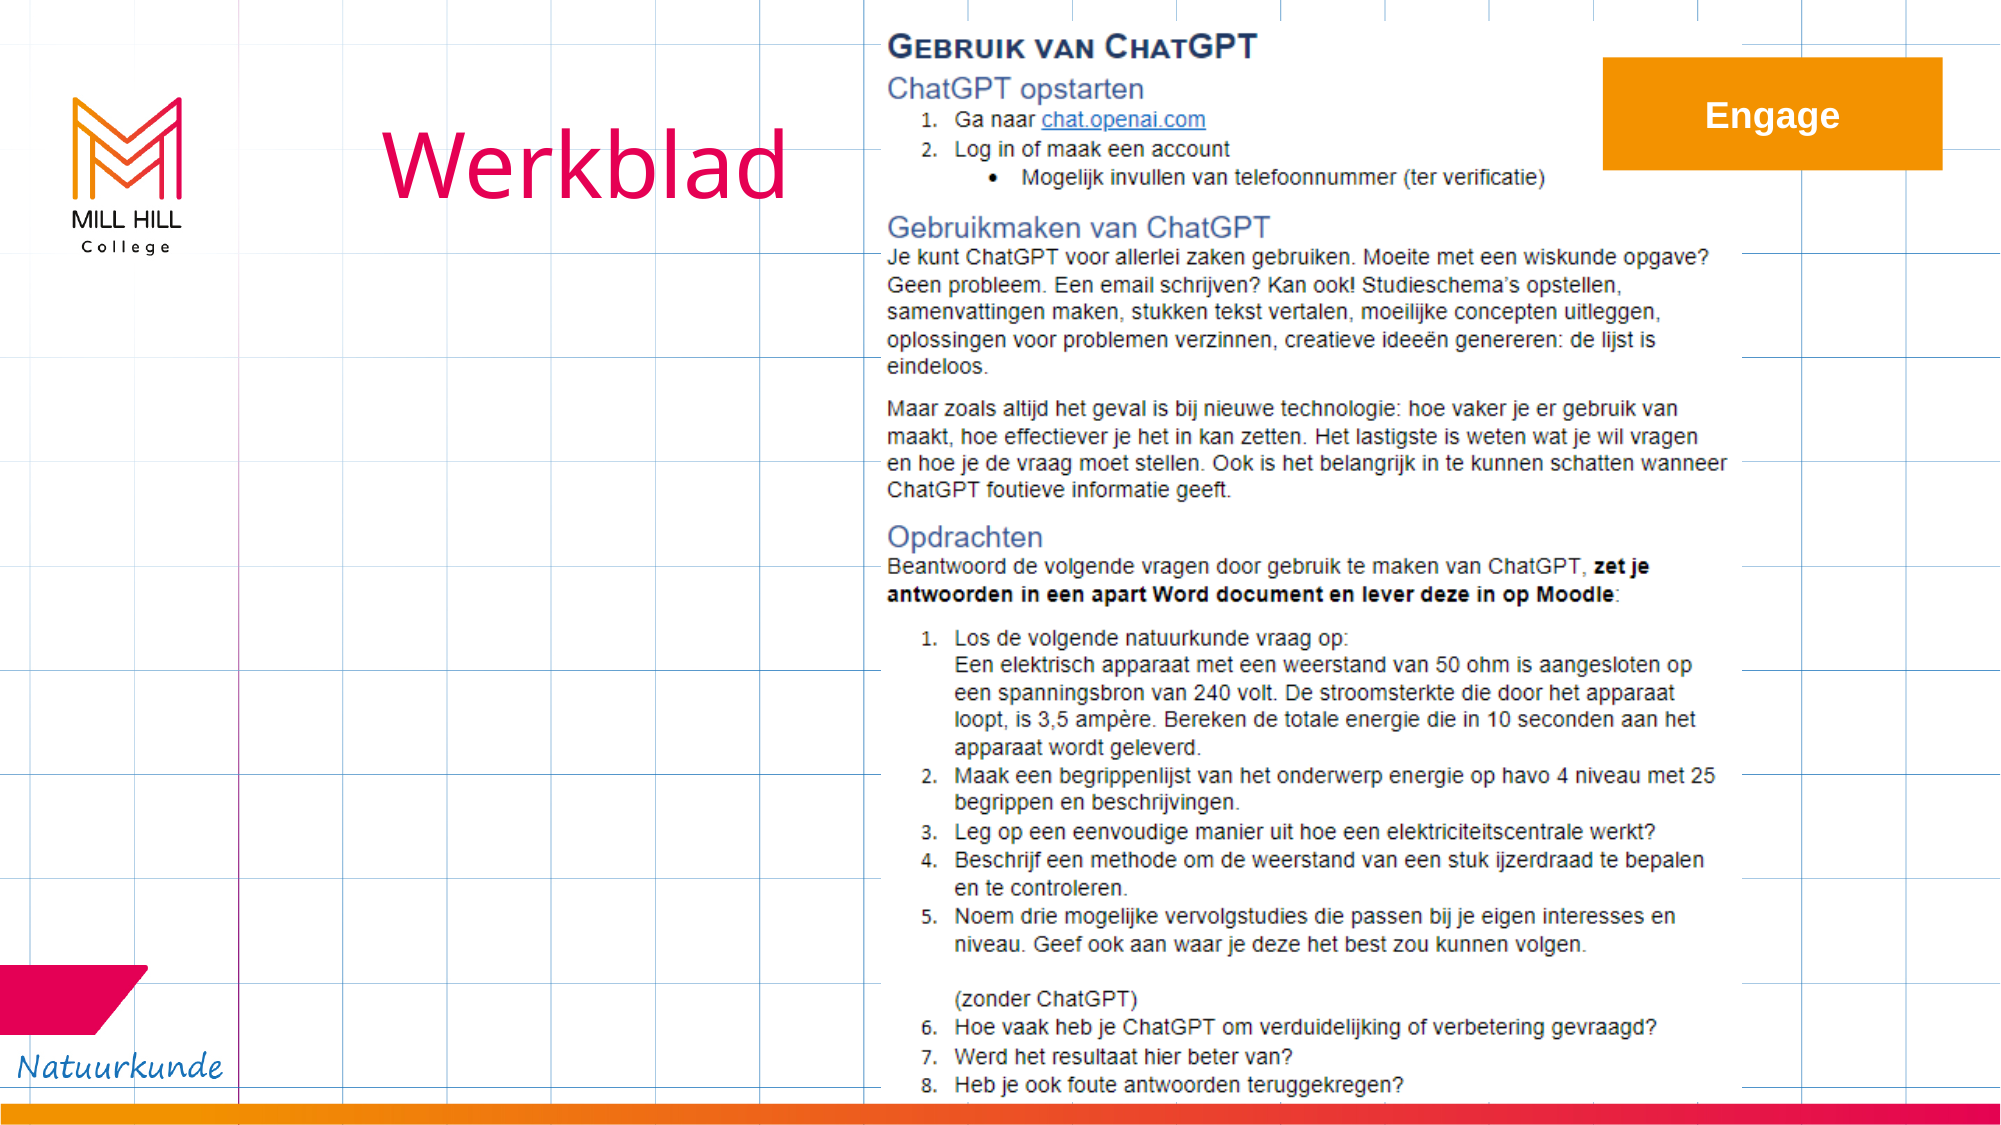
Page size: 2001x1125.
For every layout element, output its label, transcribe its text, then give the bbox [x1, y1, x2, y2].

title Werkblad [366, 59, 874, 278]
picture [0, 0, 2001, 1125]
title Werkblad [1747, 175, 1884, 278]
text_box Engage [1747, 53, 1947, 175]
